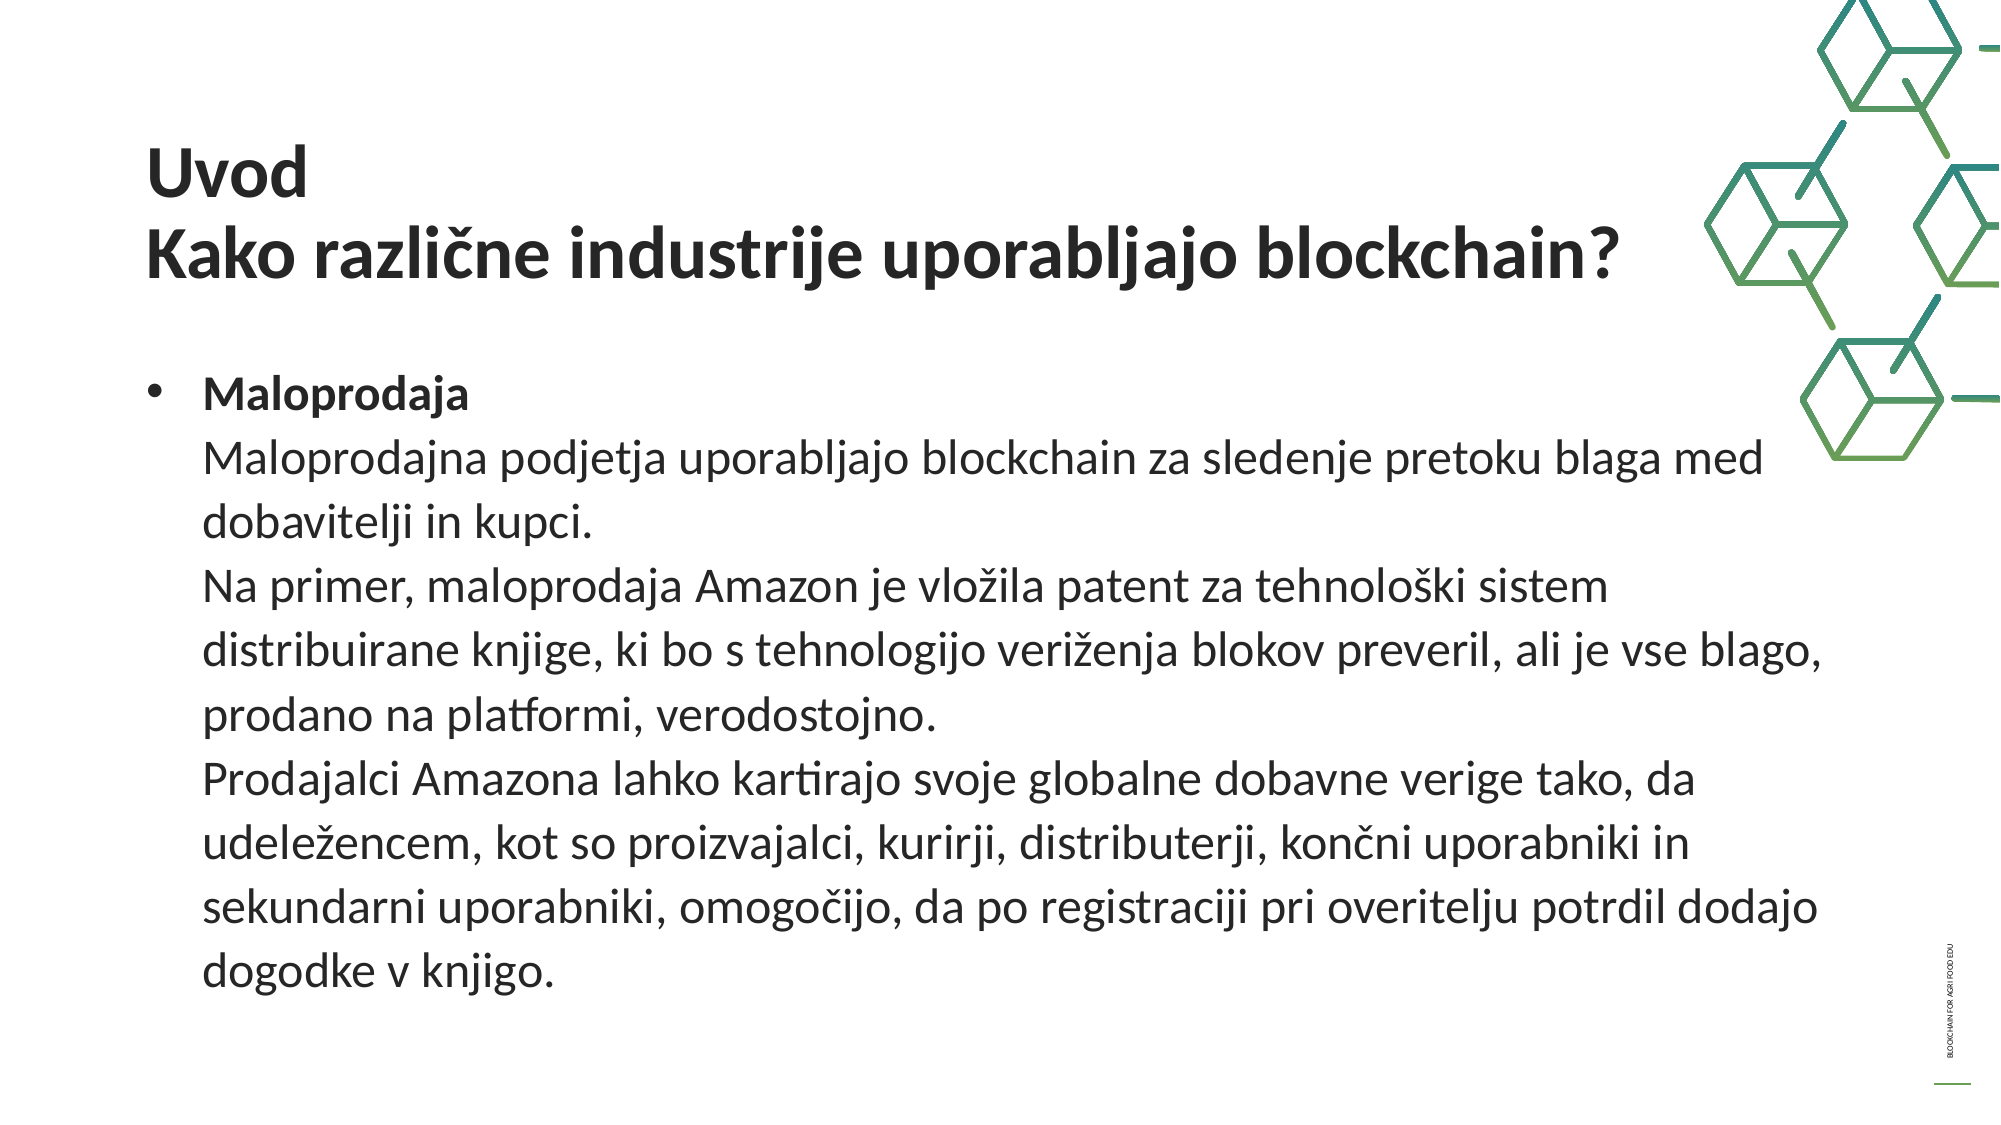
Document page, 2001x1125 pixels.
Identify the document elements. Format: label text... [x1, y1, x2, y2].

list Maloprodaja Maloprodajna podjetja uporabljajo blockchain za sledenje pretoku blaga med dobavitelji in kupci. Na primer, maloprodaja Amazon je vložila patent za tehnološki sistem distribuirane knjige, ki bo s tehnologijo veriženja blokov preveril, ali je vse blago, prodano na platformi, verodostojno. Prodajalci Amazona lahko kartirajo svoje globalne dobavne verige tako, da udeležencem, kot so proizvajalci, kurirji, distributerji, končni uporabniki in sekundarni uporabniki, omogočijo, da po registraciji pri overitelju potrdil dodajo dogodke v knjigo. [130, 348, 1869, 1080]
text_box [1703, 0, 2000, 462]
list Uvod Kako različne industrije uporabljajo blockchain? [130, 124, 1698, 337]
